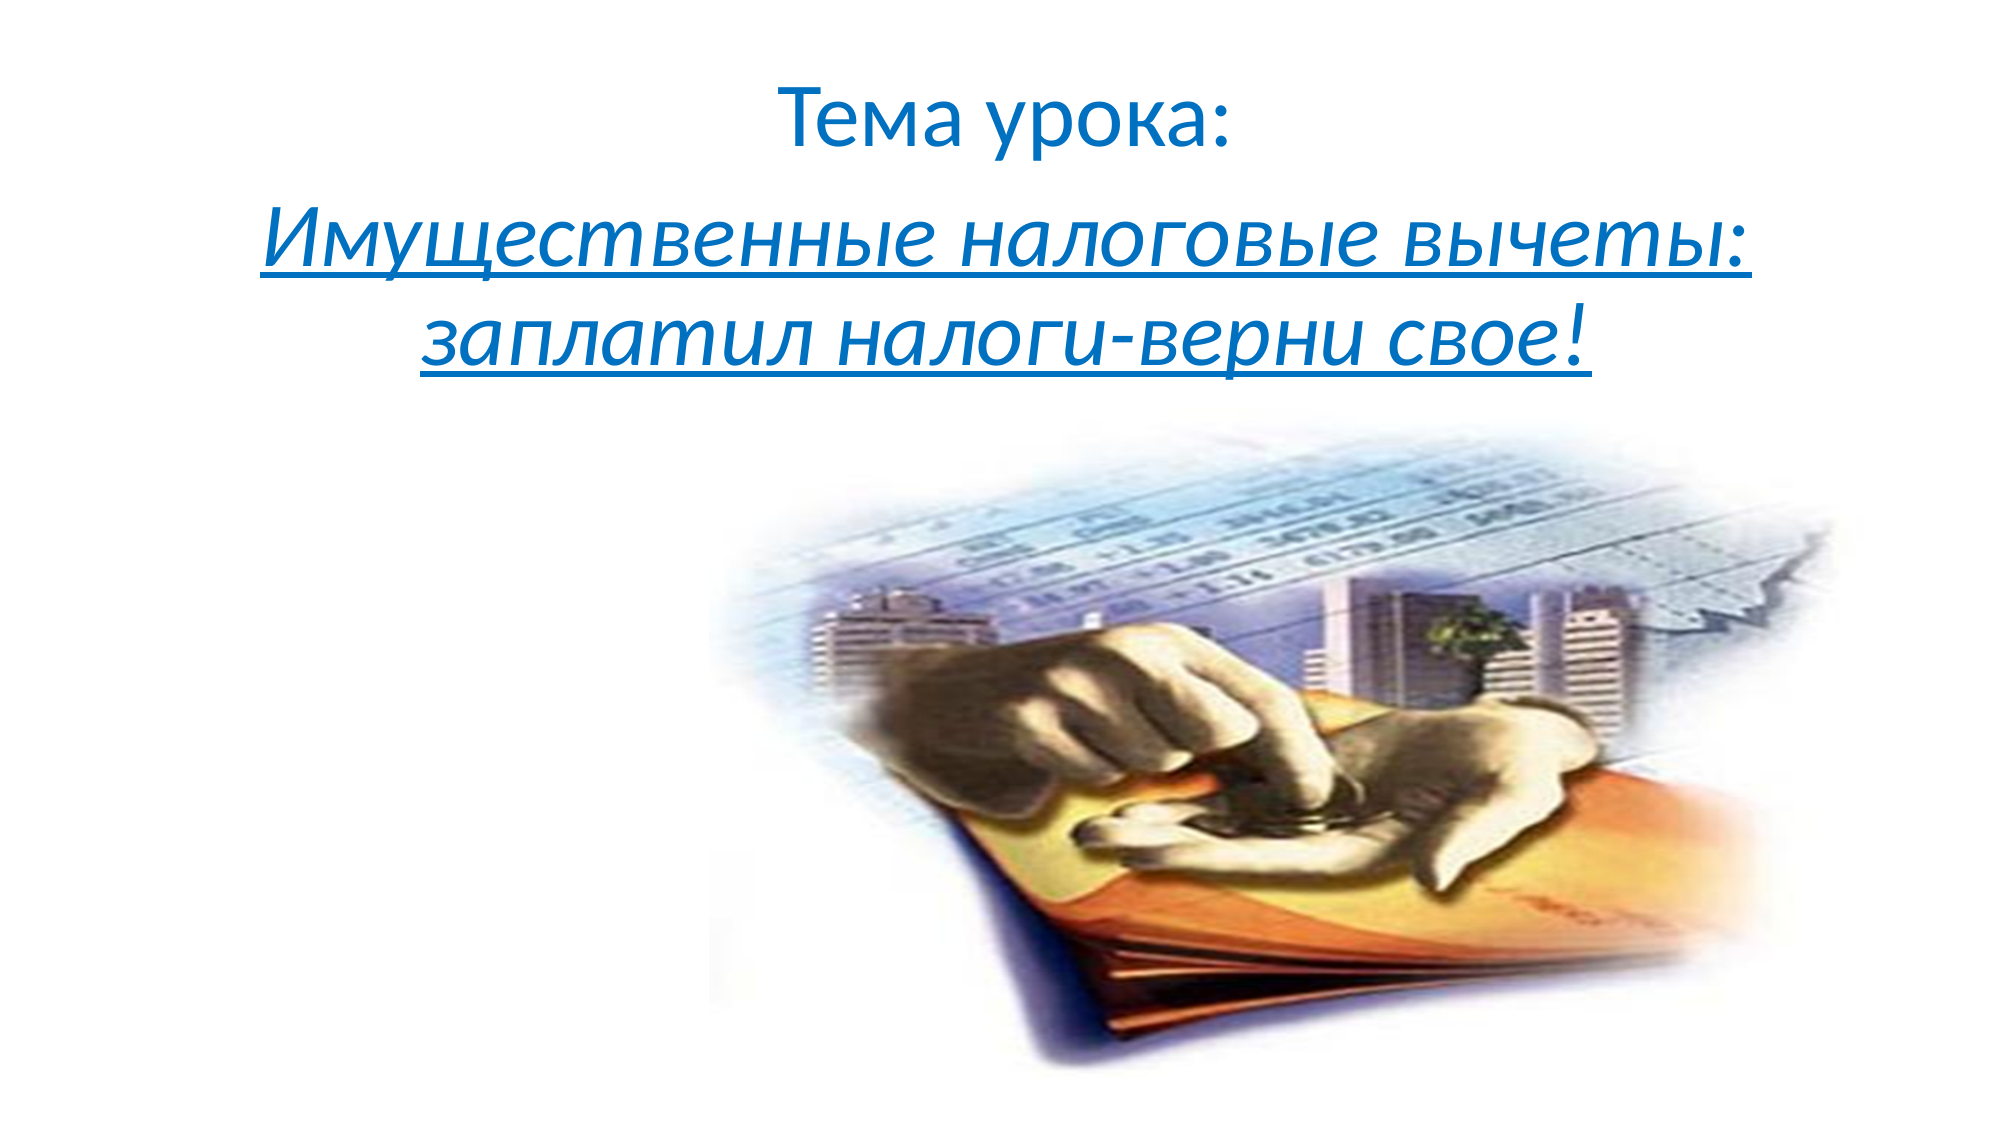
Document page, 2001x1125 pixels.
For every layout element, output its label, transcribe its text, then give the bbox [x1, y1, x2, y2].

picture [709, 407, 1863, 1078]
list Тема урока: Имущественные налоговые вычеты: заплатил налоги-верни свое! [143, 59, 1869, 774]
